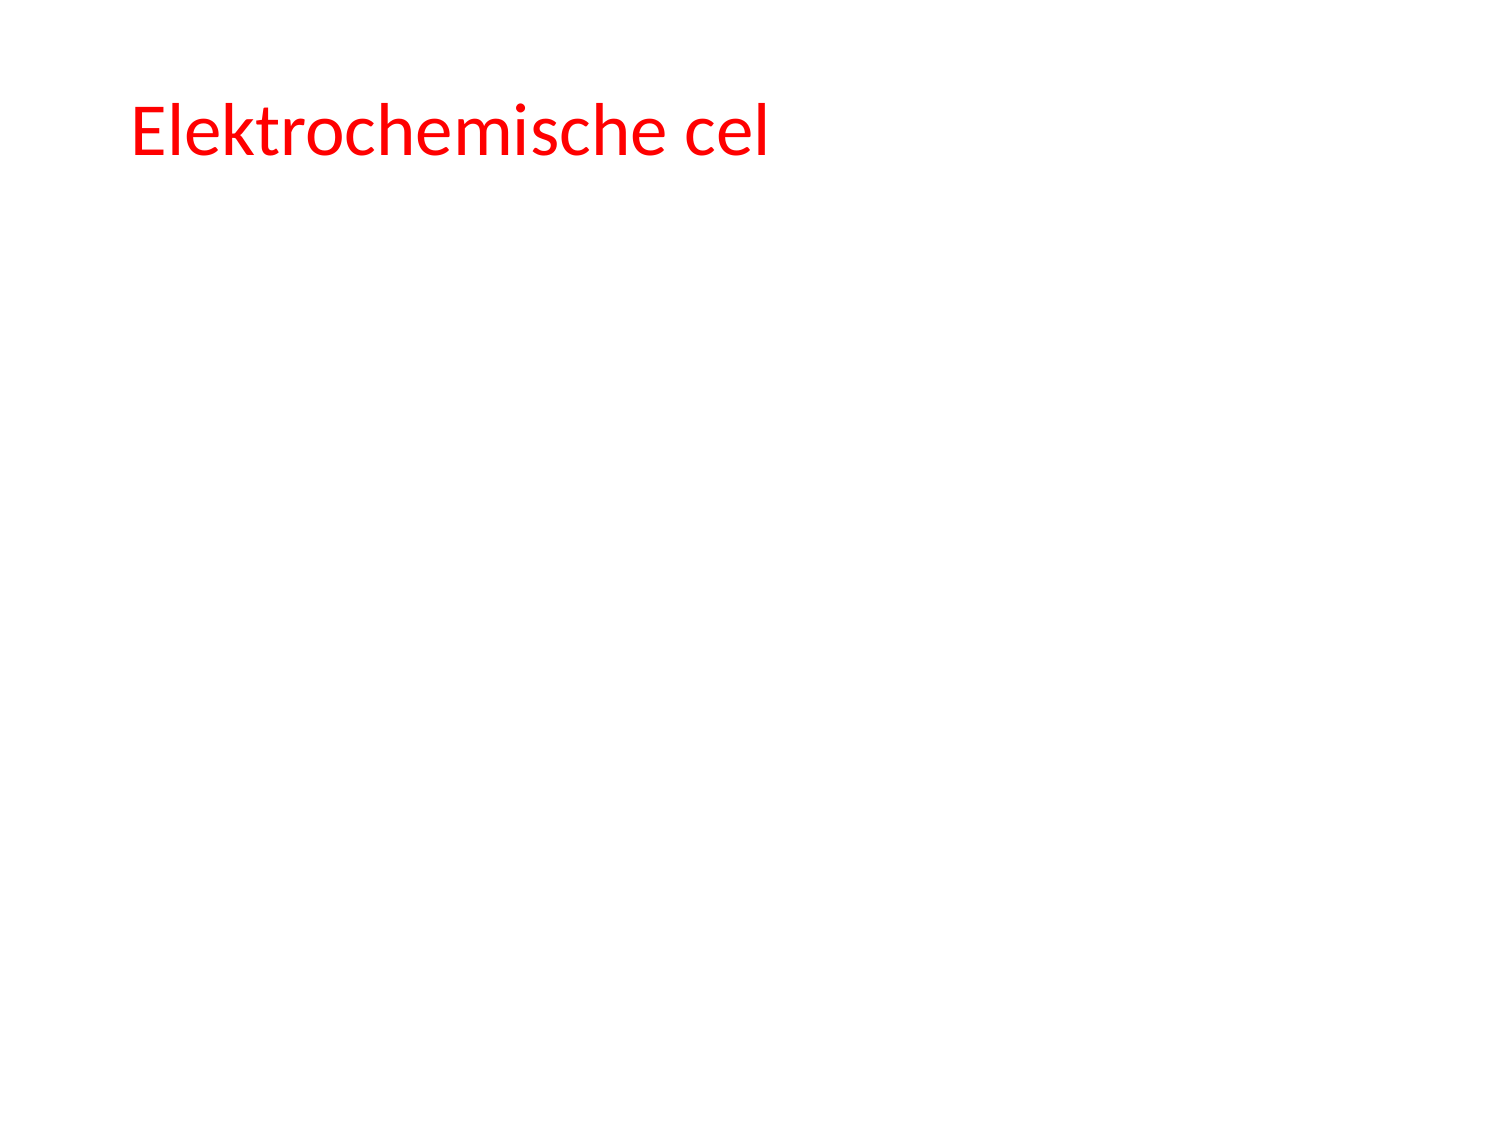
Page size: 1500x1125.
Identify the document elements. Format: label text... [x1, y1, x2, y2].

text_box Elektrochemische cel [115, 73, 1289, 179]
